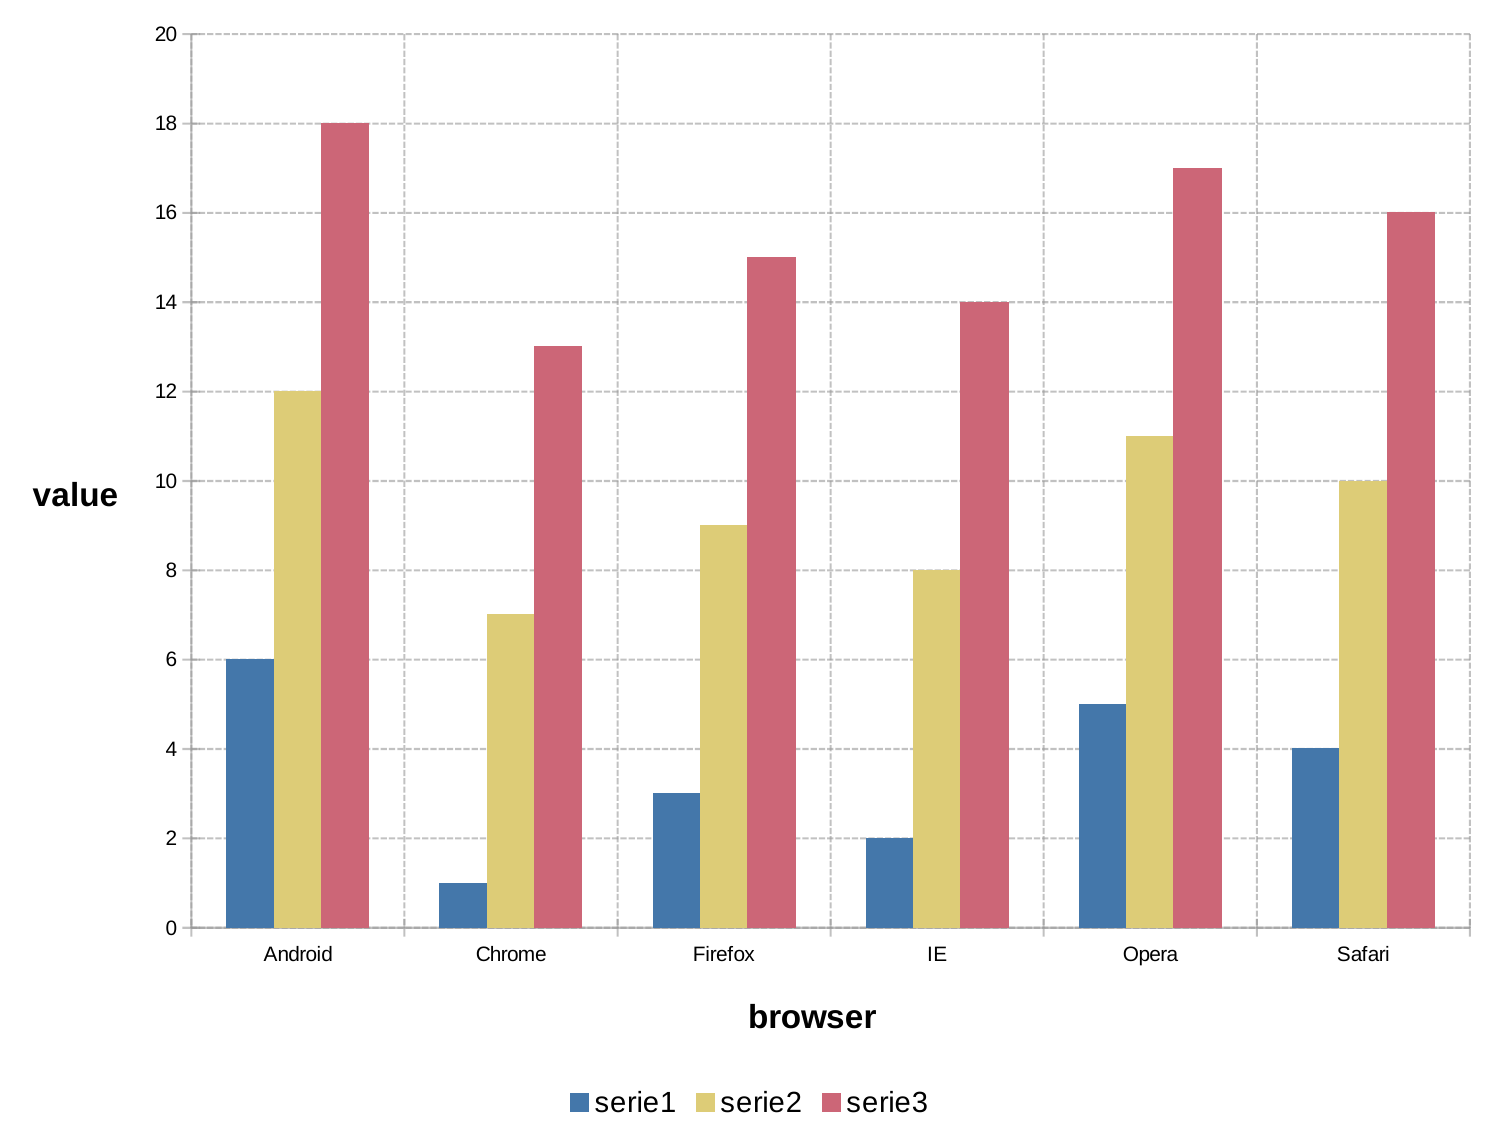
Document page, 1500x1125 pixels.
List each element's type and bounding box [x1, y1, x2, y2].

chart [0, 0, 1500, 1125]
